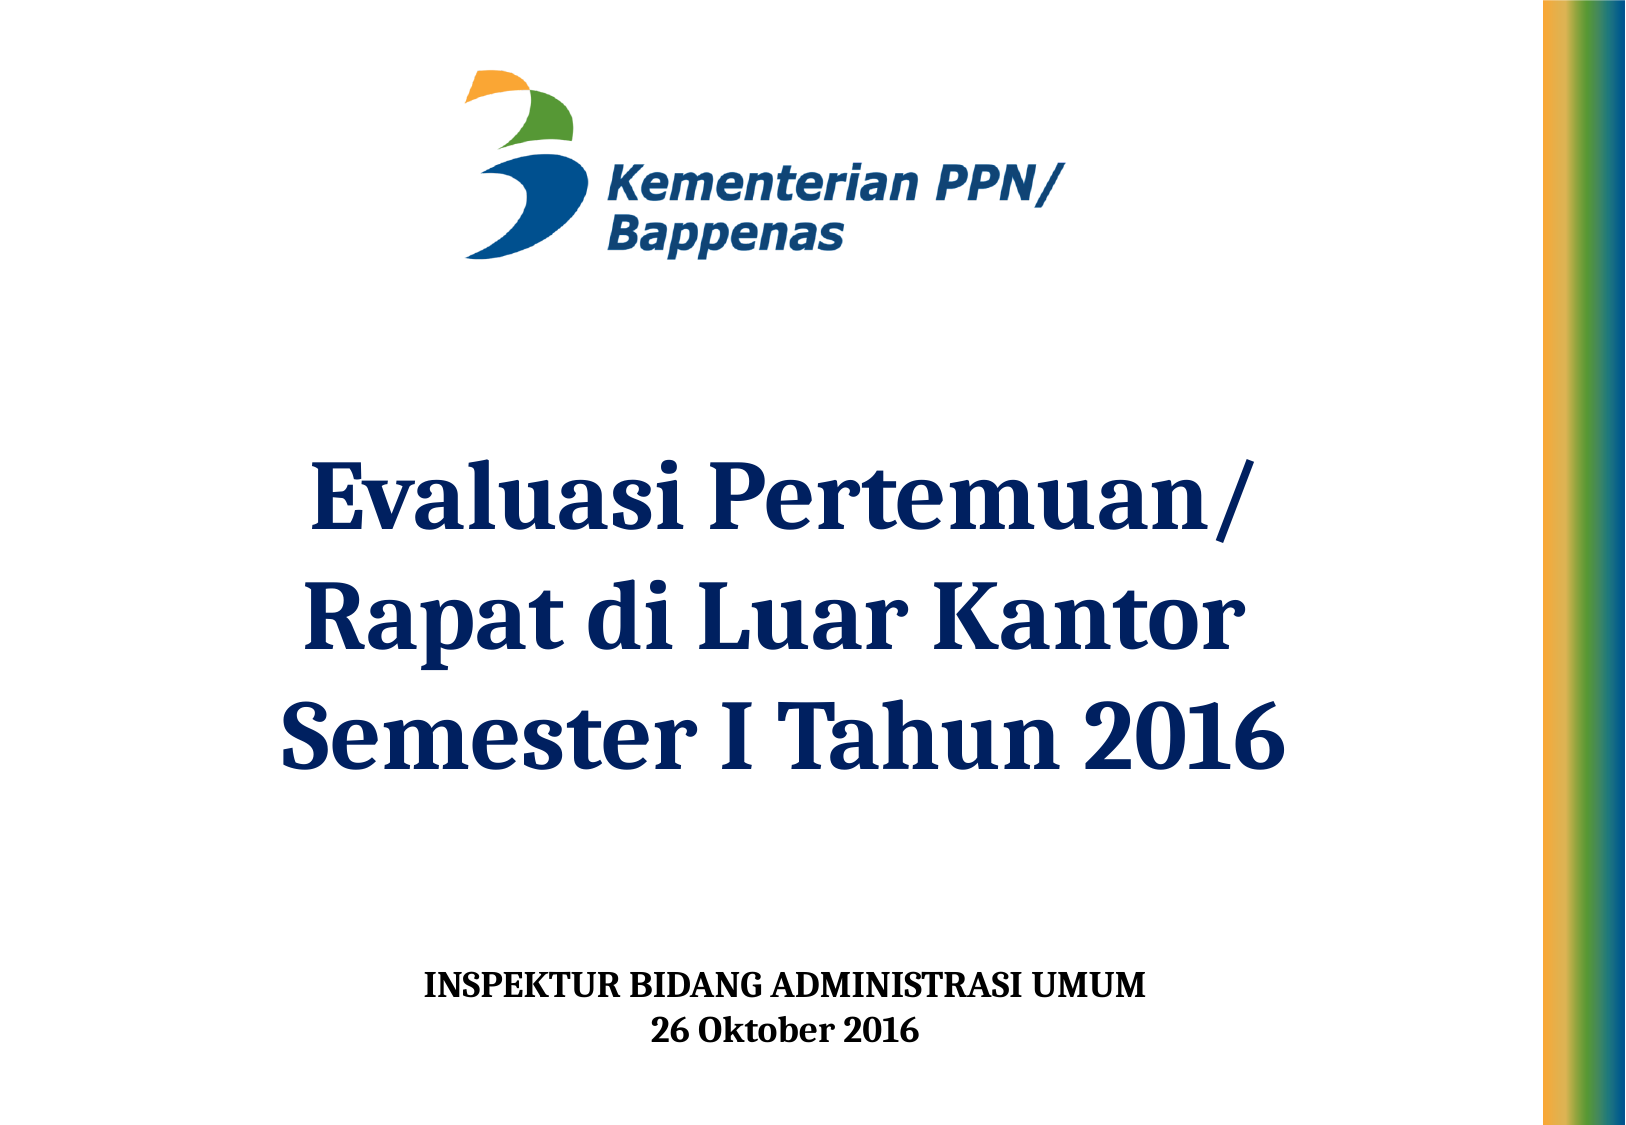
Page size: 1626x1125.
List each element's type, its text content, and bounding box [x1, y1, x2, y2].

text_box INSPEKTUR BIDANG ADMINISTRASI UMUM 26 Oktober 2016 [360, 952, 1211, 1057]
picture [392, 29, 1138, 301]
picture [1621, 0, 1625, 1125]
title Evaluasi Pertemuan/ Rapat di Luar Kantor Semester I Tahun 2016 [27, 386, 1544, 832]
picture [1543, 0, 1616, 1125]
